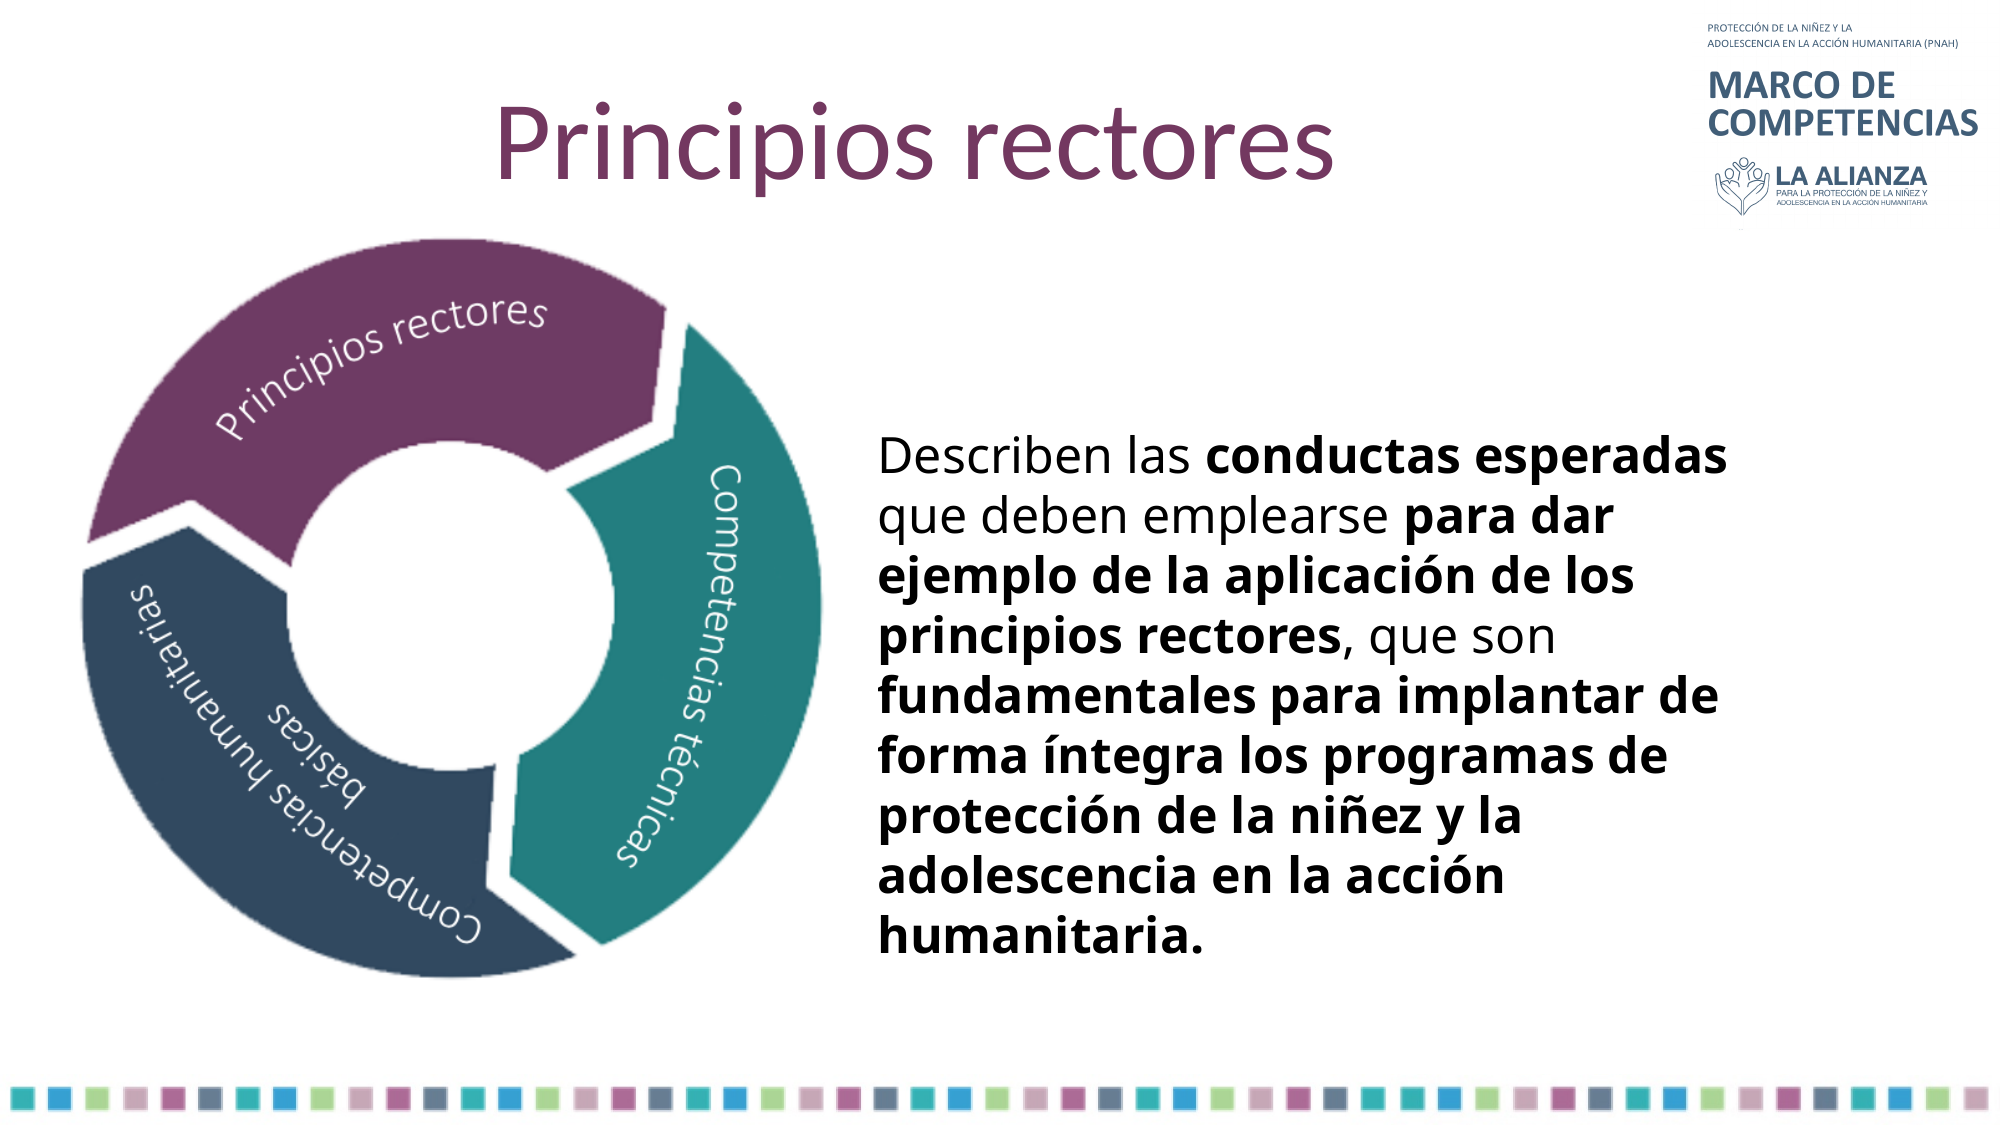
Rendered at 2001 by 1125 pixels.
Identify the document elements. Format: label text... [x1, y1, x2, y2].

text_box Describen las conductas esperadas que deben emplearse para dar ejemplo de la aplicación de los principios rectores, que son fundamentales para implantar de forma íntegra los programas de protección de la niñez y la adolescencia en la acción humanitaria. [862, 416, 1842, 972]
title Principios rectores [165, 67, 1666, 212]
picture [60, 235, 854, 1015]
picture [1691, 0, 2000, 236]
picture [0, 1074, 2000, 1125]
